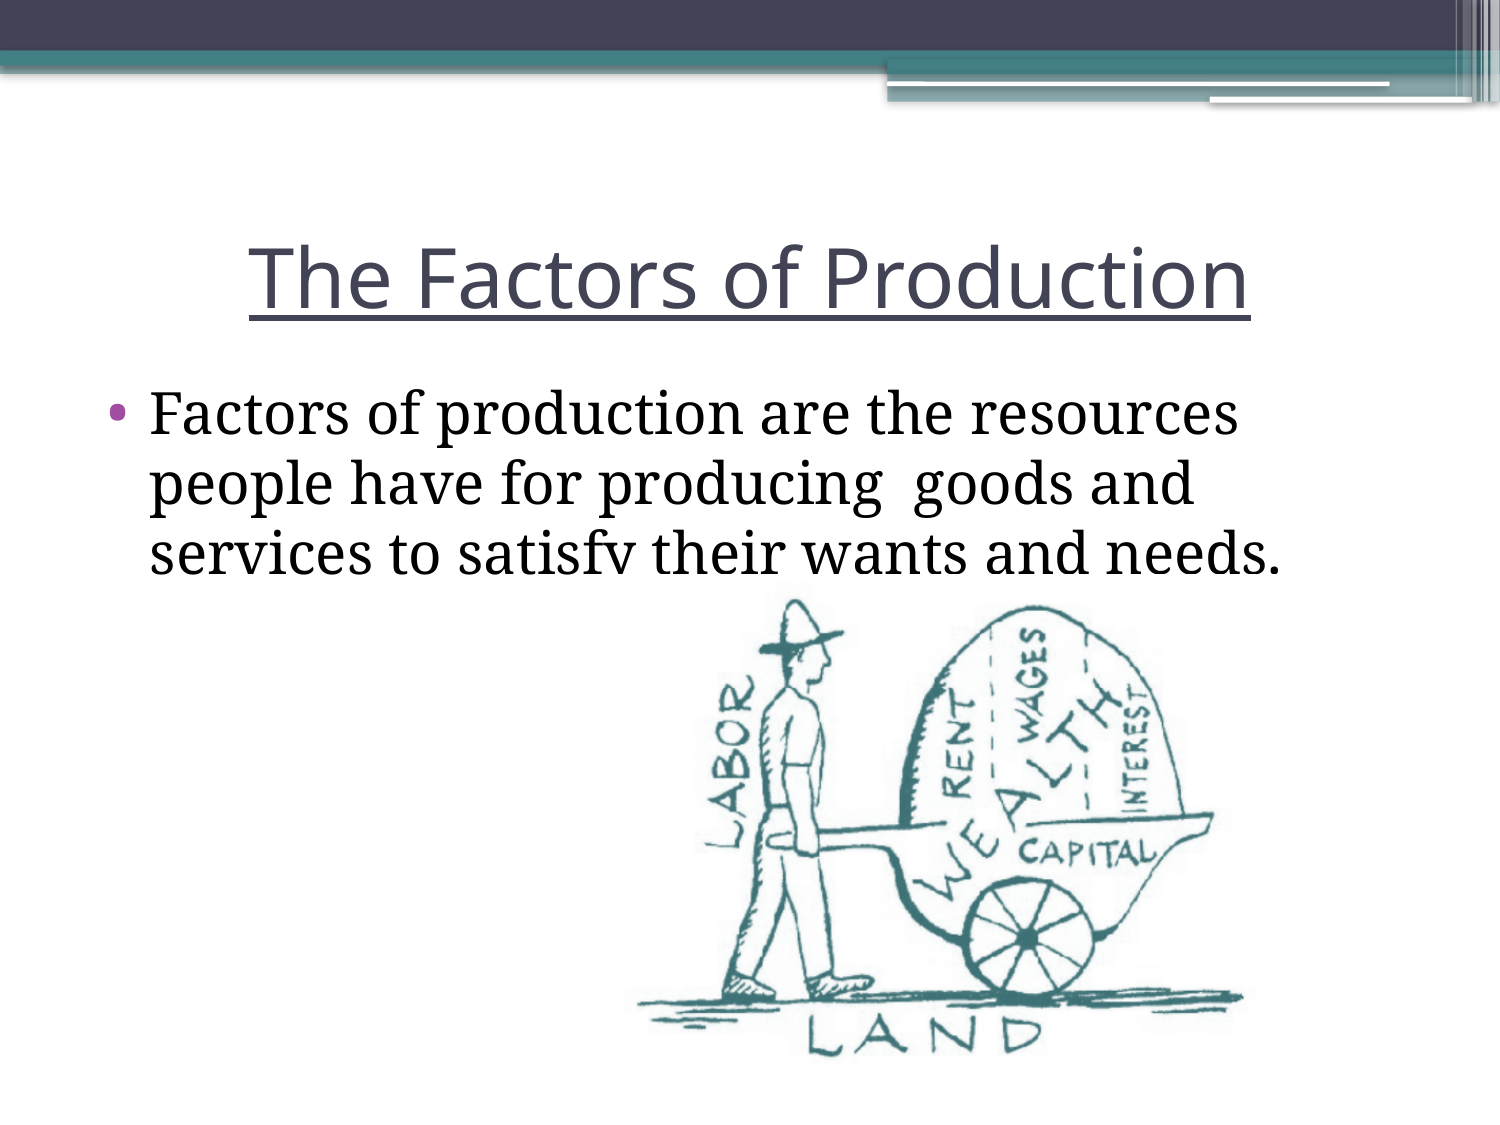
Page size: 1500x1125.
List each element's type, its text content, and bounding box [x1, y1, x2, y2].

title The Factors of Production [75, 187, 1425, 363]
picture [599, 574, 1280, 1087]
list Factors of production are the resources people have for producing goods and services to satisfy their wants and needs. [75, 368, 1425, 1079]
